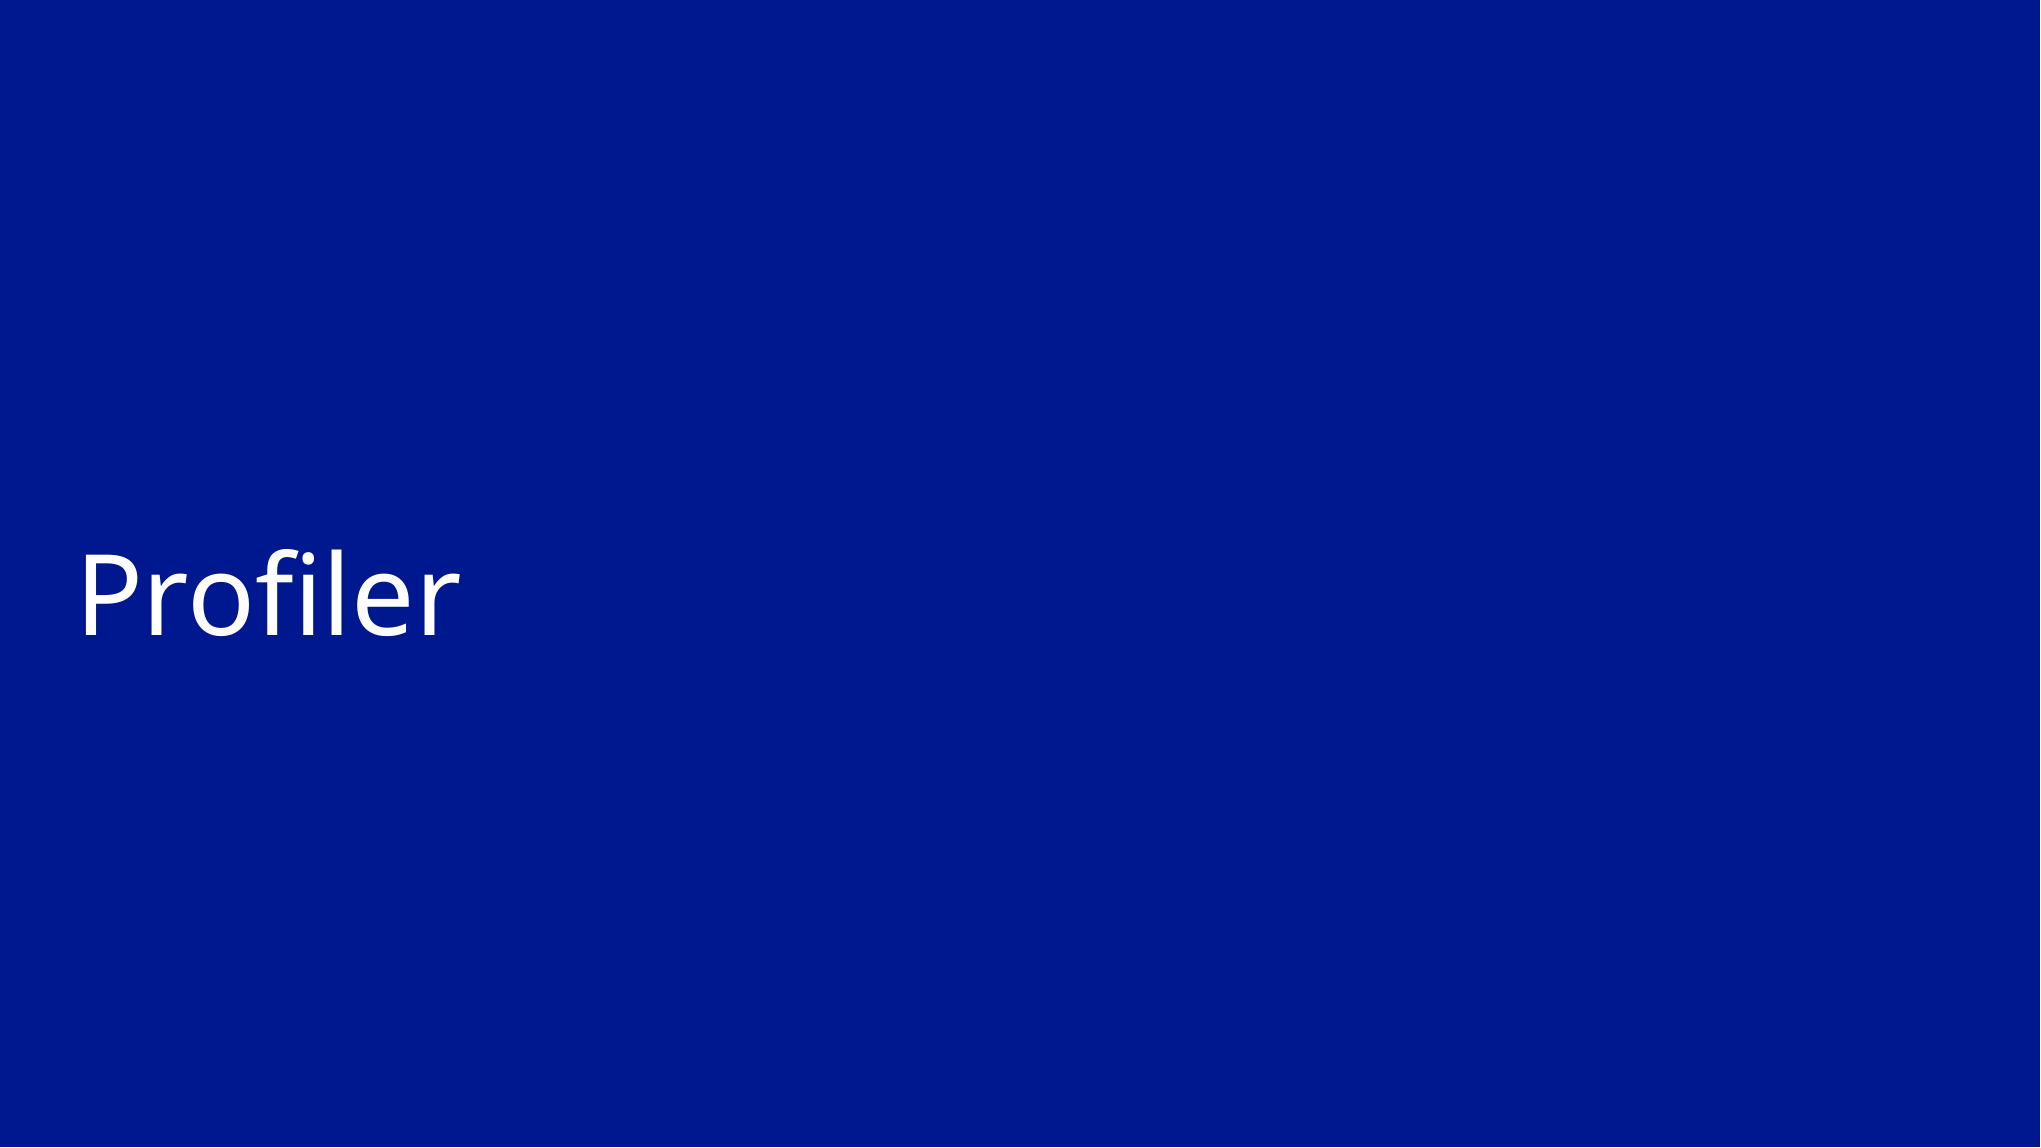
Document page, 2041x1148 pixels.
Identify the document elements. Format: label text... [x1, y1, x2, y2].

title Profiler [45, 498, 1996, 649]
